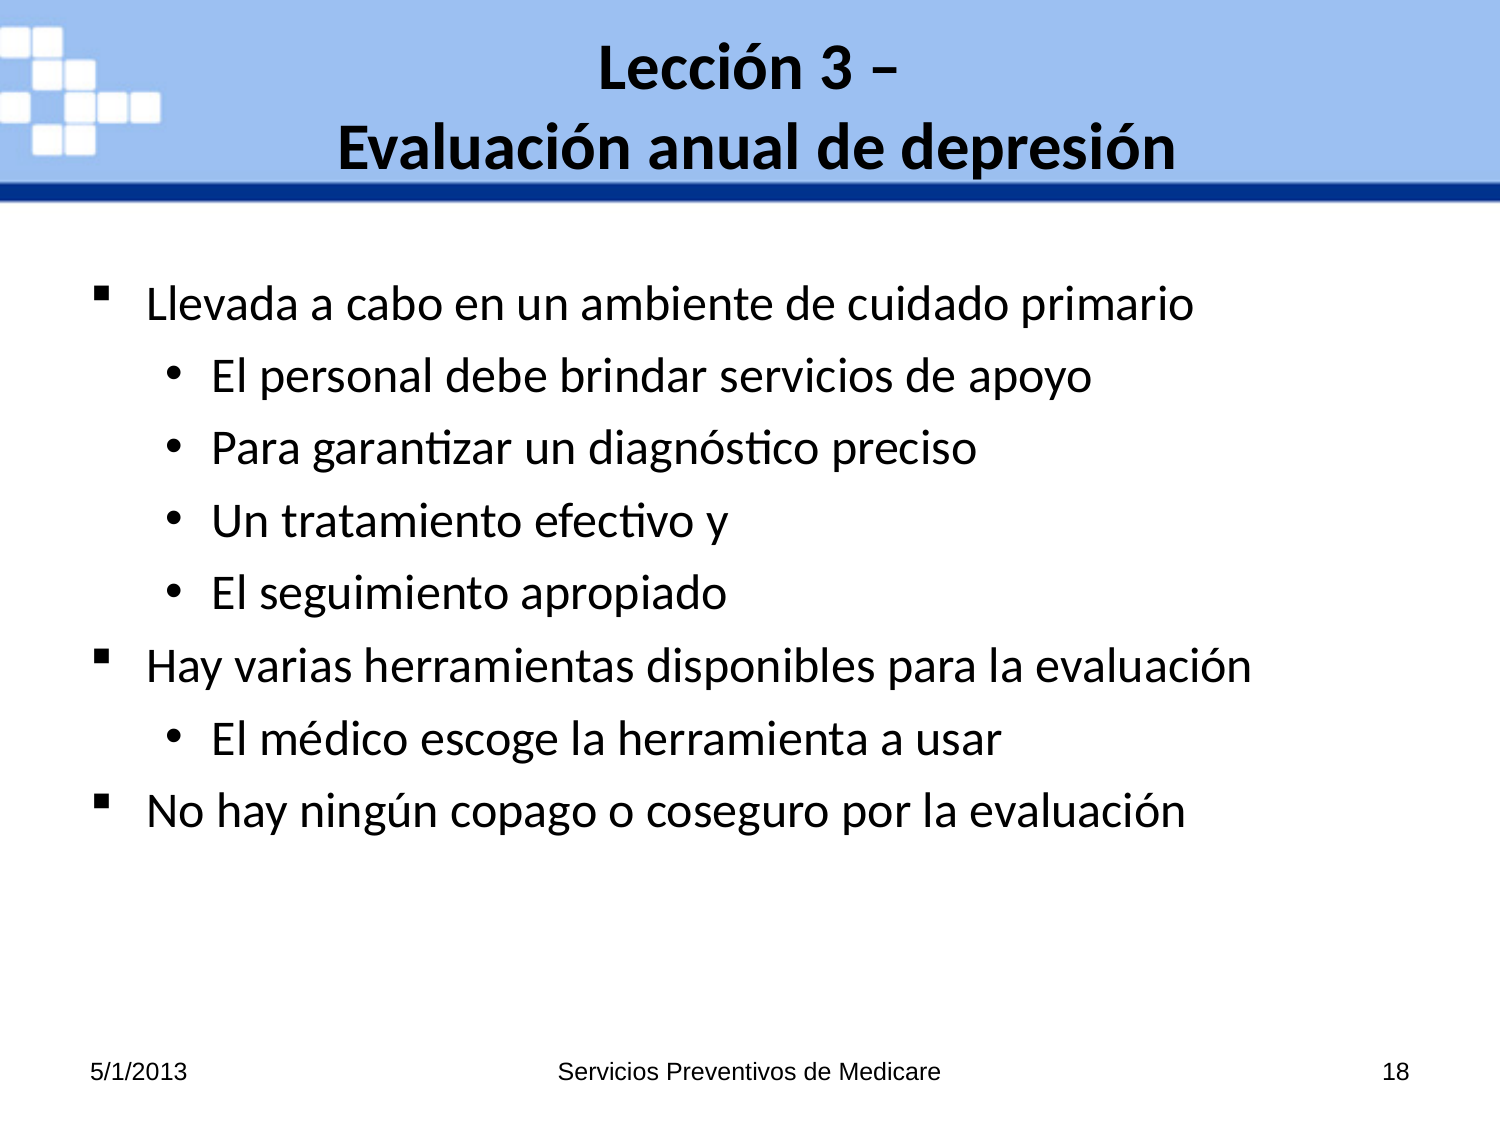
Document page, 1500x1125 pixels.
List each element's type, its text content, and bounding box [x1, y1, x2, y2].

slide_number 18 [1074, 1040, 1425, 1100]
title Lección 3 – Evaluación anual de depresión [75, 12, 1425, 193]
footer Servicios Preventivos de Medicare [512, 1040, 988, 1100]
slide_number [75, 1040, 425, 1100]
picture [0, 0, 1500, 1125]
list Llevada a cabo en un ambiente de cuidado primario El personal debe brindar servicios de apoyo Para garantizar un diagnóstico preciso Un tratamiento efectivo y El seguimiento apropiado Hay varias herramientas disponibles para la evaluación El médico escoge la herramienta a usar No hay ningún copago o coseguro por la evaluación [75, 262, 1425, 1005]
